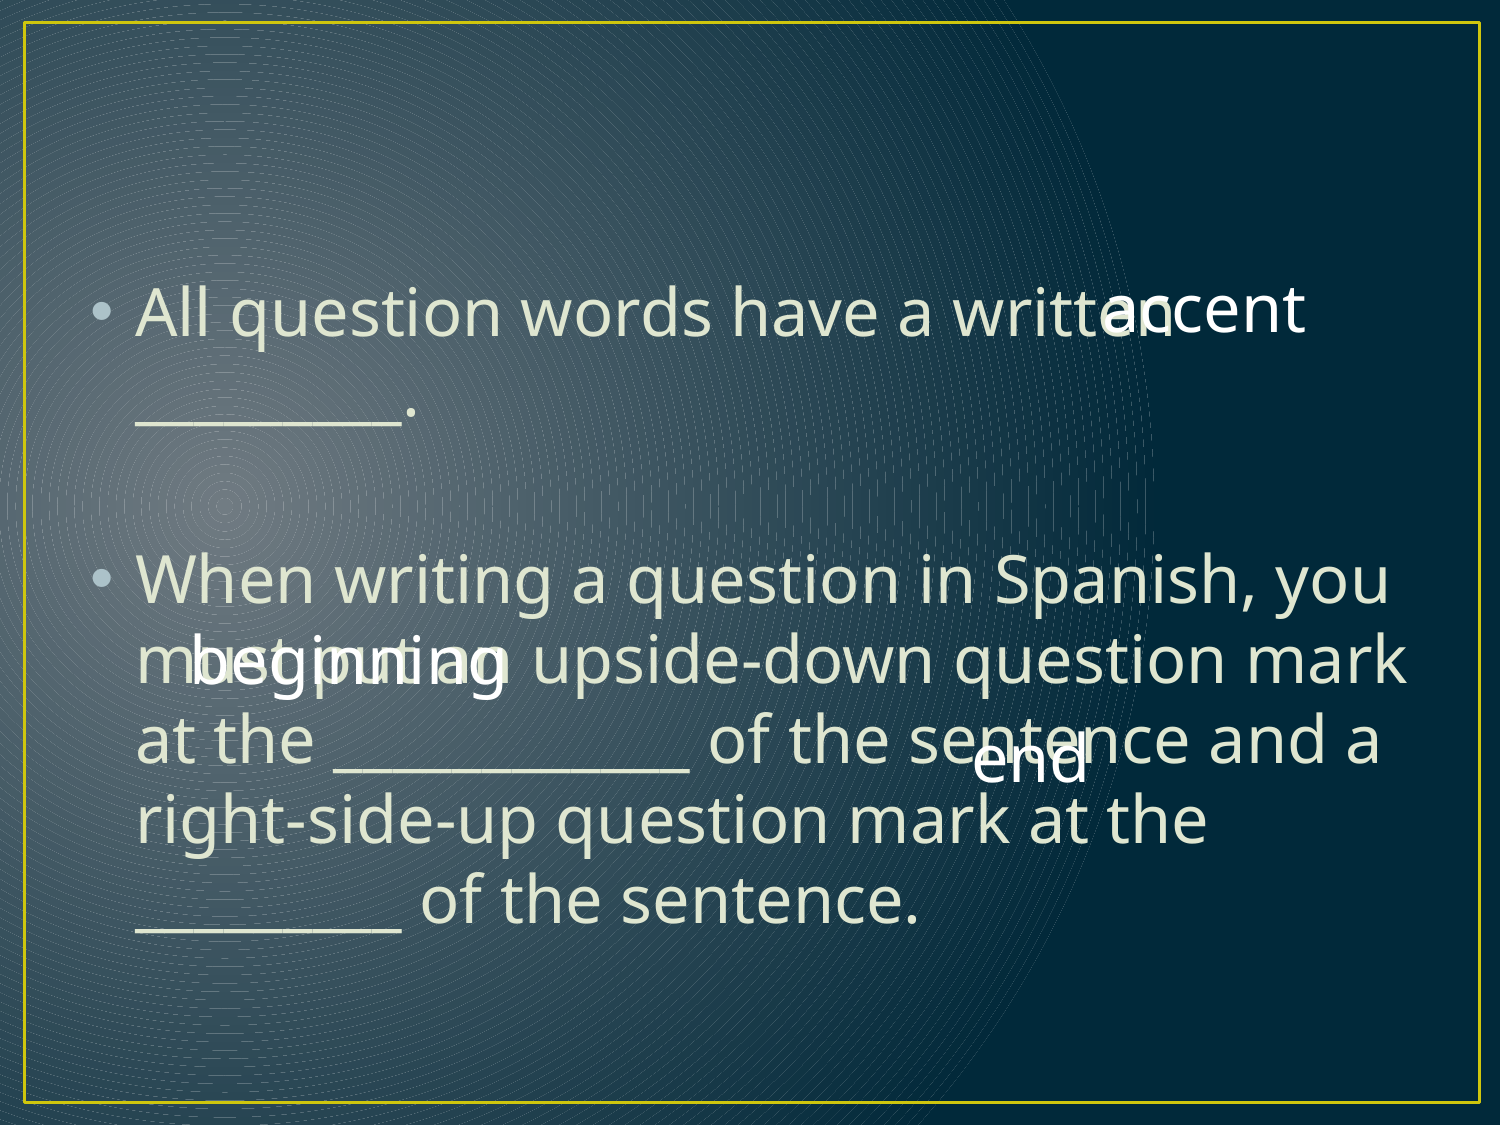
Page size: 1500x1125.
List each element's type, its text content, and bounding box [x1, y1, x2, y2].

text_box beginning [174, 610, 525, 705]
text_box accent [1087, 258, 1350, 354]
text_box end [956, 708, 1219, 804]
list All question words have a written _________. When writing a question in Spanish, you must put an upside-down question mark at the ____________ of the sentence and a right-side-up question mark at the _________ of the sentence. [75, 262, 1425, 1005]
